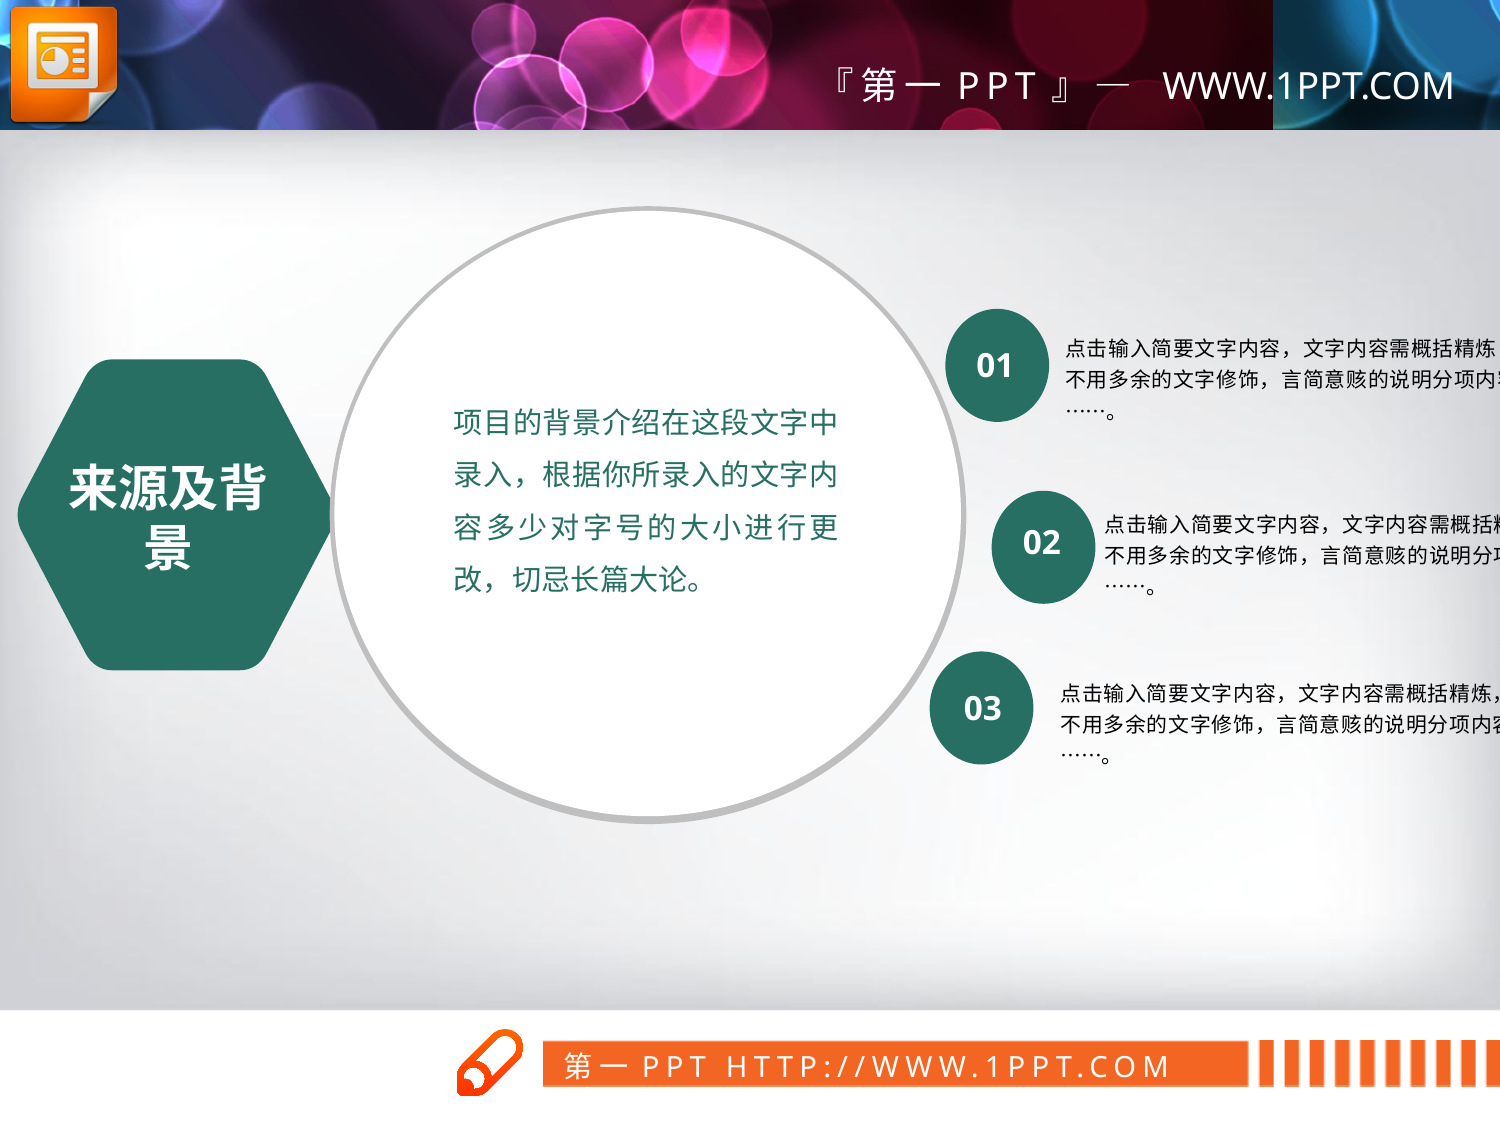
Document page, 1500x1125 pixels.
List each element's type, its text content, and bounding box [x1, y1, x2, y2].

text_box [945, 308, 1050, 423]
text_box 点击输入简要文字内容，文字内容需概括精炼，不用多余的文字修饰，言简意赅的说明分项内容……。 [1065, 329, 1500, 424]
text_box 点击输入简要文字内容，文字内容需概括精炼，不用多余的文字修饰，言简意赅的说明分项内容……。 [1060, 673, 1500, 768]
text_box 点击输入简要文字内容，文字内容需概括精炼，不用多余的文字修饰，言简意赅的说明分项内容……。 [1104, 505, 1500, 600]
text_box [991, 490, 1096, 604]
text_box [17, 449, 47, 580]
text_box [928, 430, 967, 650]
picture [0, 0, 1500, 1012]
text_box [929, 651, 1034, 765]
text_box 项目的背景介绍在这段文字中录入，根据你所录入的文字内容多少对字号的大小进行更改，切忌长篇大论。 [453, 386, 840, 597]
text_box [47, 359, 330, 671]
text_box 来源及背景 [47, 448, 290, 584]
text_box [334, 210, 961, 817]
picture [543, 1040, 1500, 1087]
text_box [329, 206, 940, 825]
